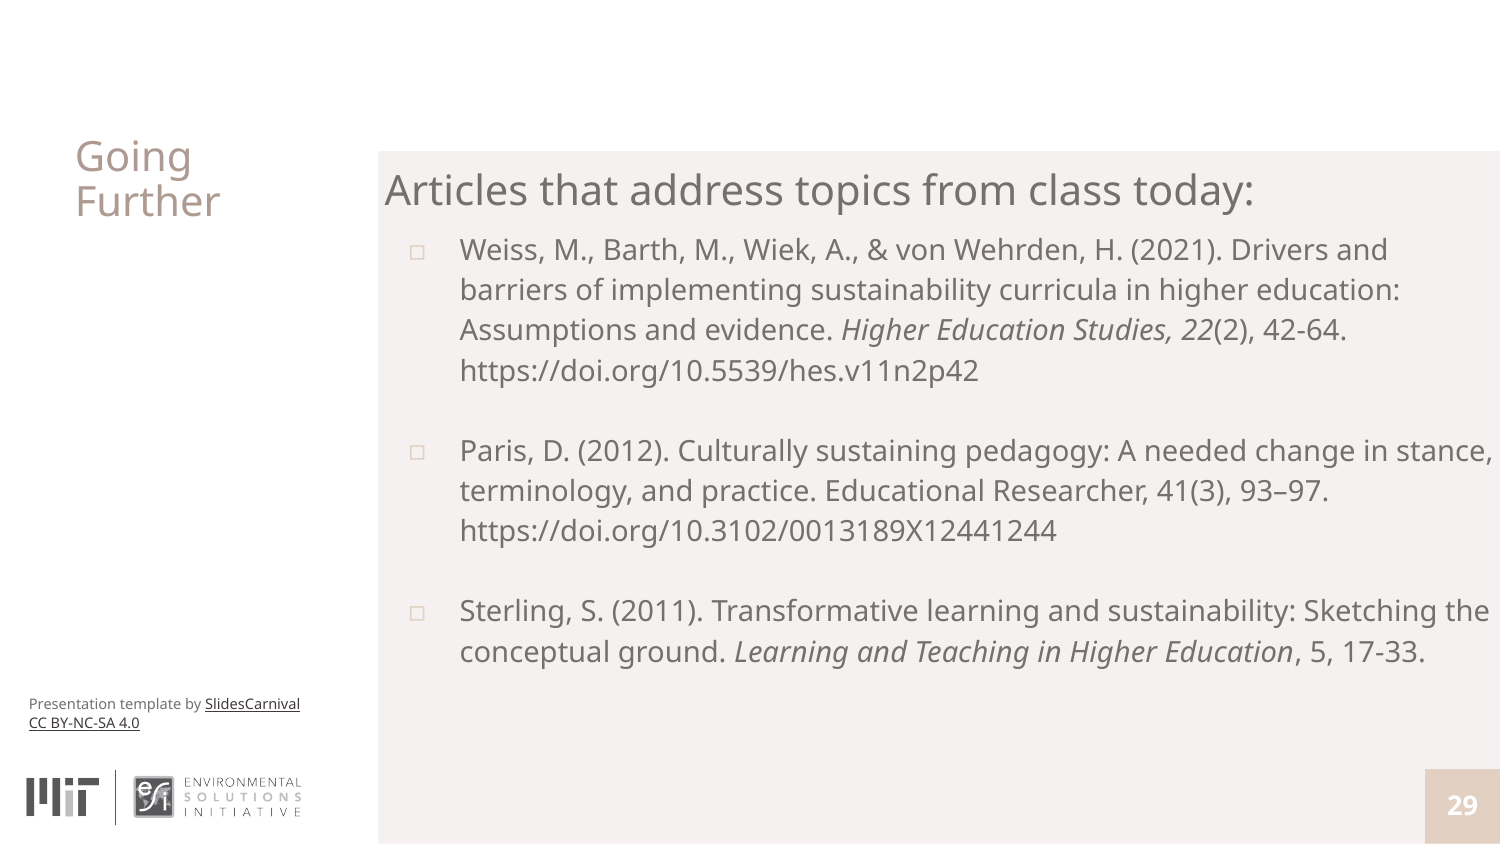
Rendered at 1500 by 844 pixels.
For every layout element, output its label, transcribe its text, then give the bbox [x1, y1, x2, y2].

picture [13, 757, 314, 835]
title Going Further [74, 135, 342, 769]
list Articles that address topics from class today: Weiss, M., Barth, M., Wiek, A., & von Wehrden, H. (2021). Drivers and barriers of implementing sustainability curricula in higher education: Assumptions and evidence. Higher Education Studies, 22(2), 42-64. https://doi.org/10.5539/hes.v11n2p42 Paris, D. (2012). Culturally sustaining pedagogy: A needed change in stance, terminology, and practice. Educational Researcher, 41(3), 93–97. https://doi.org/10.3102/0013189X12441244 Sterling, S. (2011). Transformative learning and sustainability: Sketching the conceptual ground. Learning and Teaching in Higher Education, 5, 17-33. [384, 156, 1500, 769]
slide_number 29 [1425, 769, 1500, 844]
